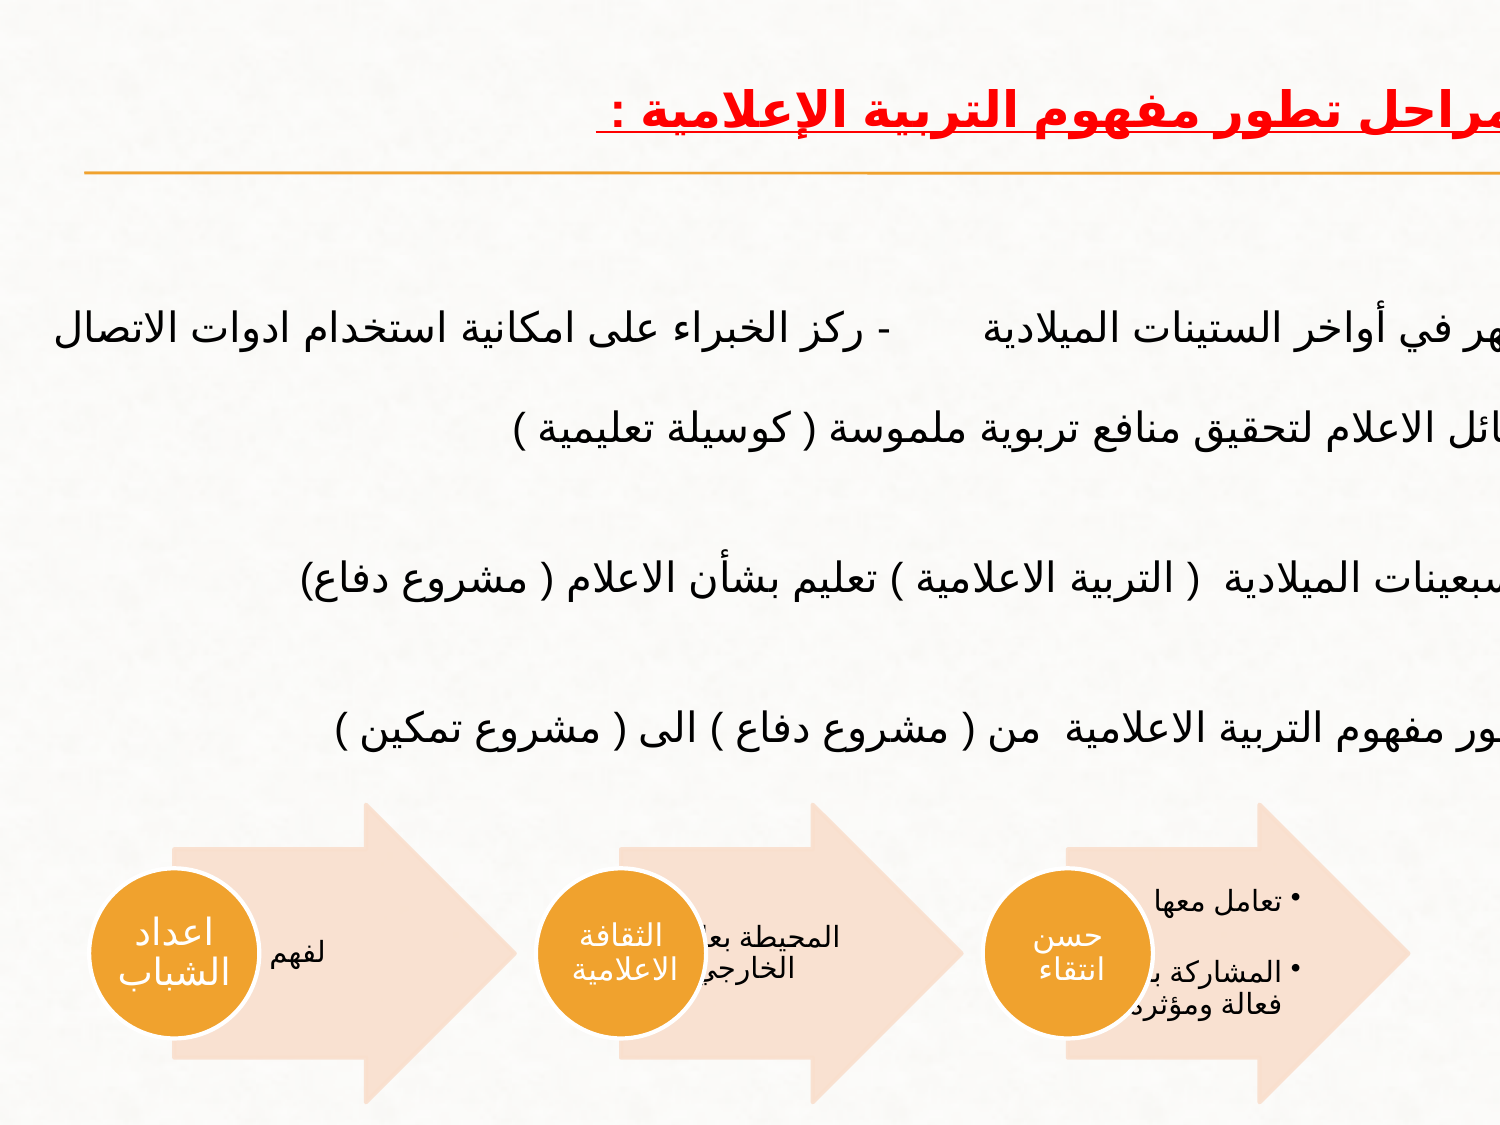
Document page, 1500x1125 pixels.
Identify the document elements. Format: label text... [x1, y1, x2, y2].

text_box ظهر في أواخر الستينات الميلادية - ركز الخبراء على امكانية استخدام ادوات الاتصال و وسائل الاعلام لتحقيق منافع تربوية ملموسة ( كوسيلة تعليمية ) السبعينات الميلادية ( التربية الاعلامية ) تعليم بشأن الاعلام ( مشروع دفاع) تطور مفهوم التربية الاعلامية من ( مشروع دفاع ) الى ( مشروع تمكين ) [26, 292, 1500, 908]
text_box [88, 692, 1410, 1125]
text_box مراحل تطور مفهوم التربية الإعلامية : [580, 70, 1500, 145]
